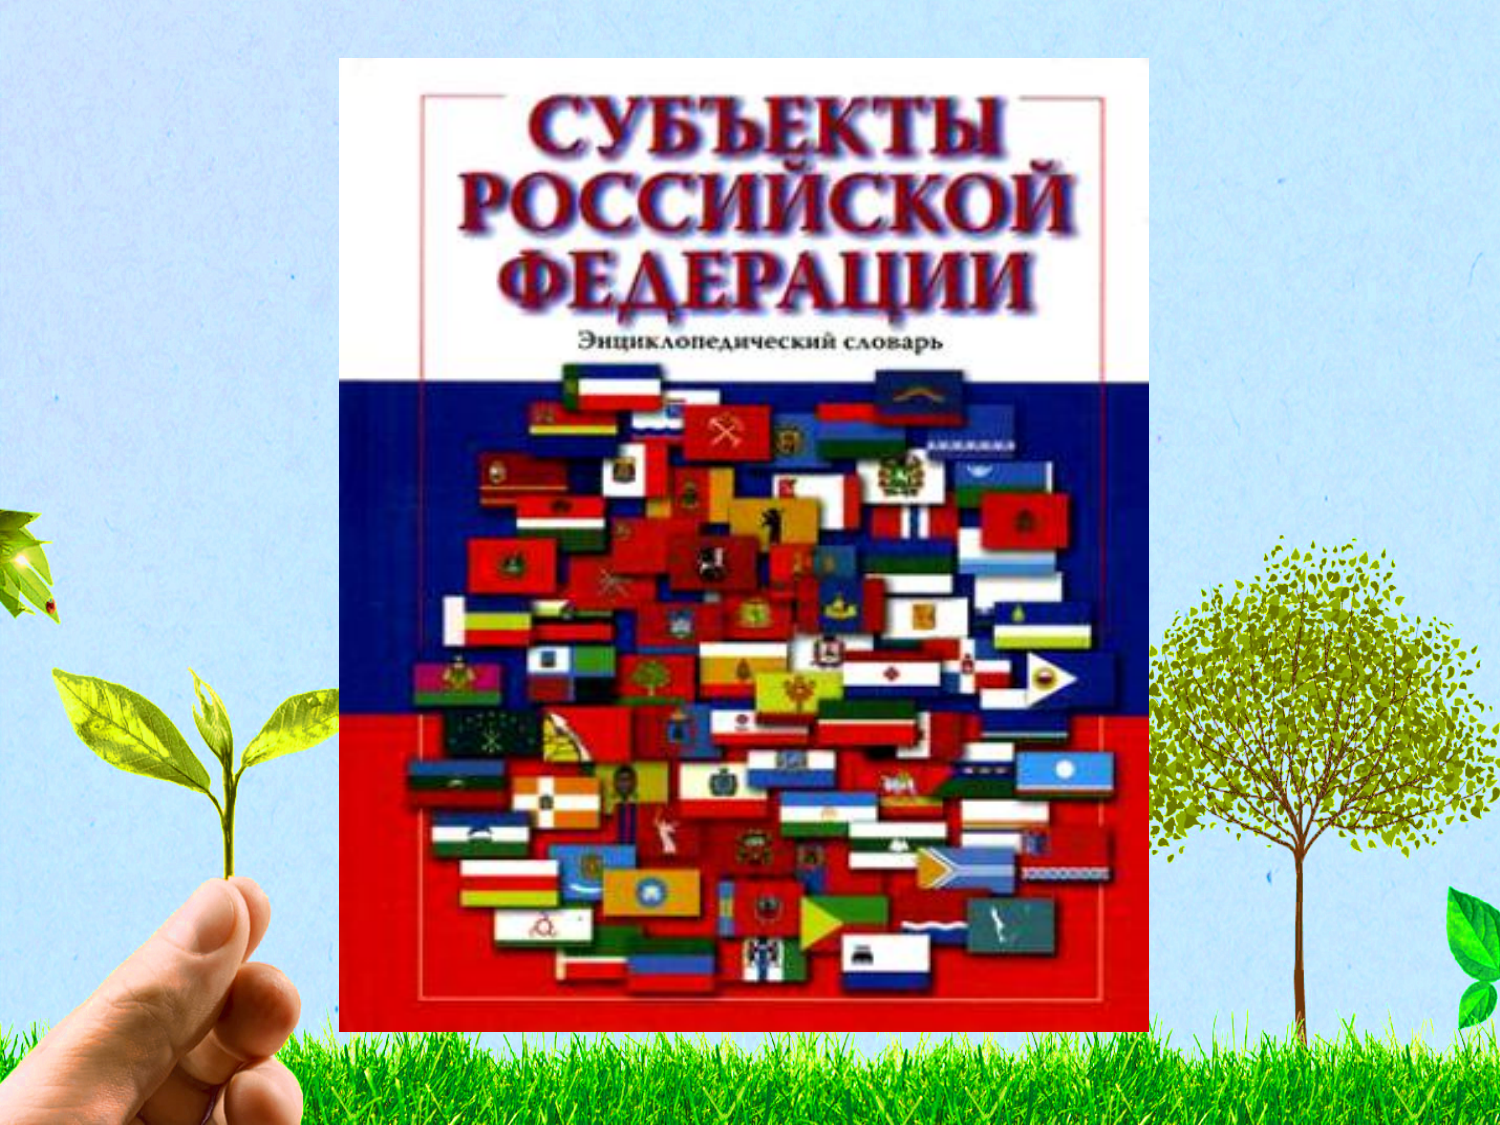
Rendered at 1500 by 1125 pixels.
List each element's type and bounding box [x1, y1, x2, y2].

list [339, 58, 1149, 1032]
picture [0, 0, 1500, 1125]
